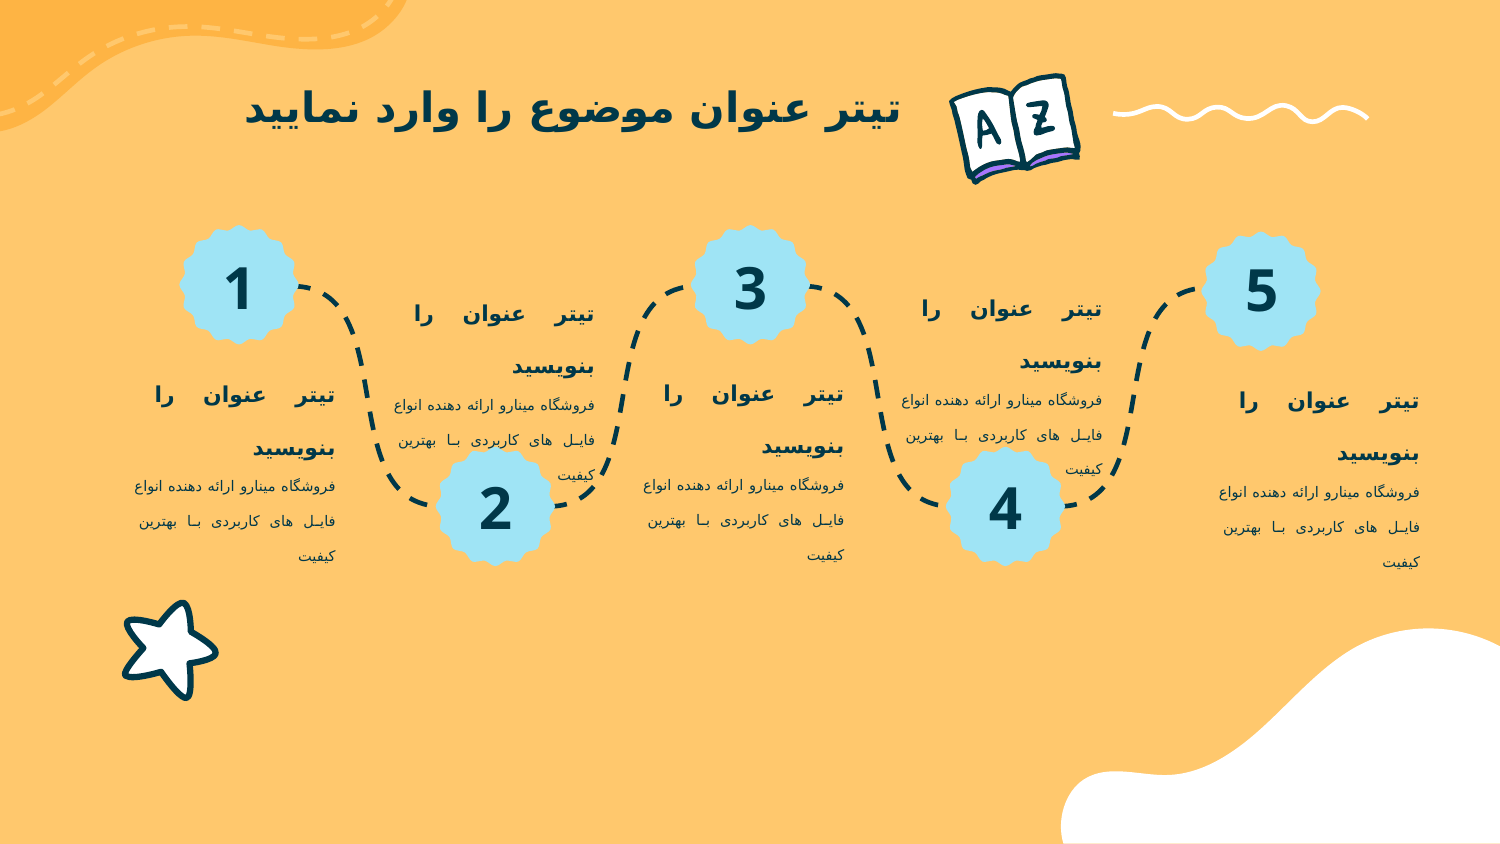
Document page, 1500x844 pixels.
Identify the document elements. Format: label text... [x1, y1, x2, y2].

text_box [690, 224, 811, 345]
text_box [548, 285, 698, 507]
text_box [1058, 287, 1209, 507]
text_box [1201, 231, 1321, 352]
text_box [948, 72, 1081, 186]
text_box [803, 285, 953, 507]
text_box تیتر عنوان را بنویسید فروشگاه مینارو ارائه دهنده انواع فایل های کاربردی با بهترین کیفیت [122, 600, 218, 700]
text_box تیتر عنوان موضوع را وارد نمایید [212, 72, 935, 138]
text_box تیتر عنوان را بنویسید فروشگاه مینارو ارائه دهنده انواع فایل های کاربردی با بهترین کیفیت [1202, 352, 1435, 578]
text_box تیتر عنوان را بنویسید فروشگاه مینارو ارائه دهنده انواع فایل های کاربردی با بهترین کیفیت [885, 260, 1118, 445]
text_box [124, 602, 216, 698]
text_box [291, 285, 443, 507]
text_box تیتر عنوان را بنویسید فروشگاه مینارو ارائه دهنده انواع فایل های کاربردی با بهترین کیفیت [627, 353, 860, 571]
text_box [945, 446, 1066, 567]
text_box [179, 224, 299, 345]
text_box تیتر عنوان را بنویسید فروشگاه مینارو ارائه دهنده انواع فایل های کاربردی با بهترین کیفیت [377, 265, 610, 445]
text_box تیتر عنوان را بنویسید فروشگاه مینارو ارائه دهنده انواع فایل های کاربردی با بهترین کیفیت [118, 347, 351, 572]
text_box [435, 446, 556, 567]
